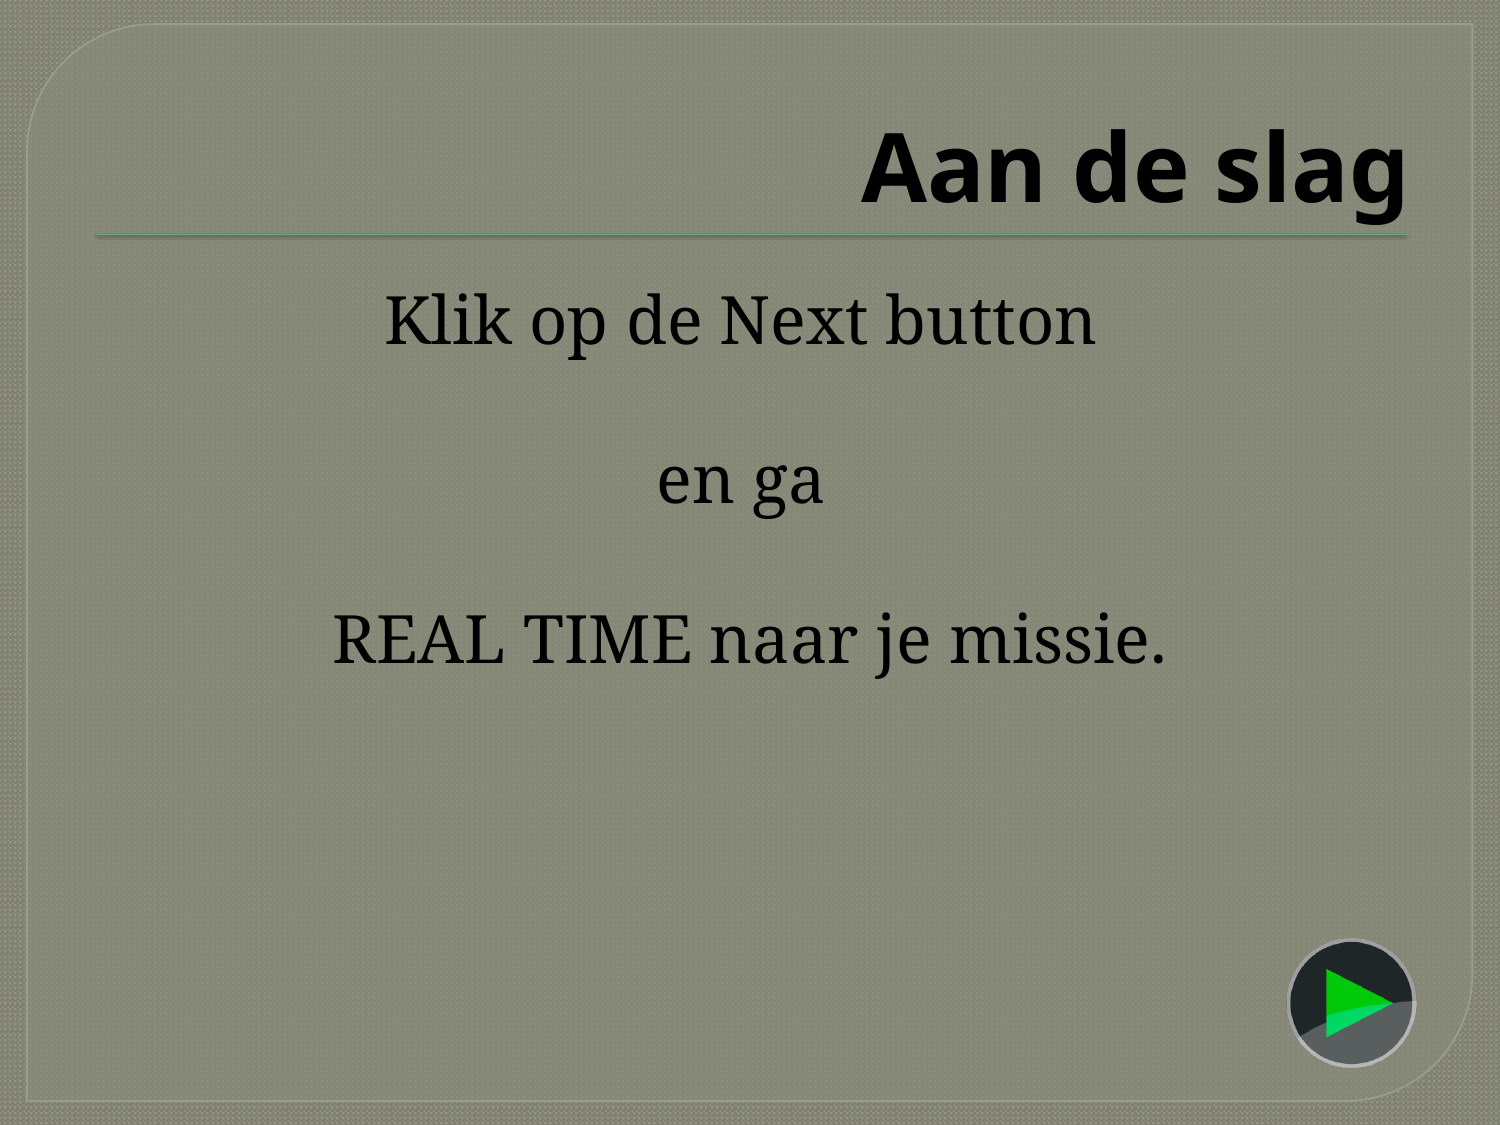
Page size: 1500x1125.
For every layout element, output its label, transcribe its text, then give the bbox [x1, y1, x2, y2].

list Klik op de Next button en ga REAL TIME naar je missie. [75, 270, 1425, 1013]
picture [1269, 920, 1434, 1085]
title Aan de slag [75, 41, 1425, 230]
